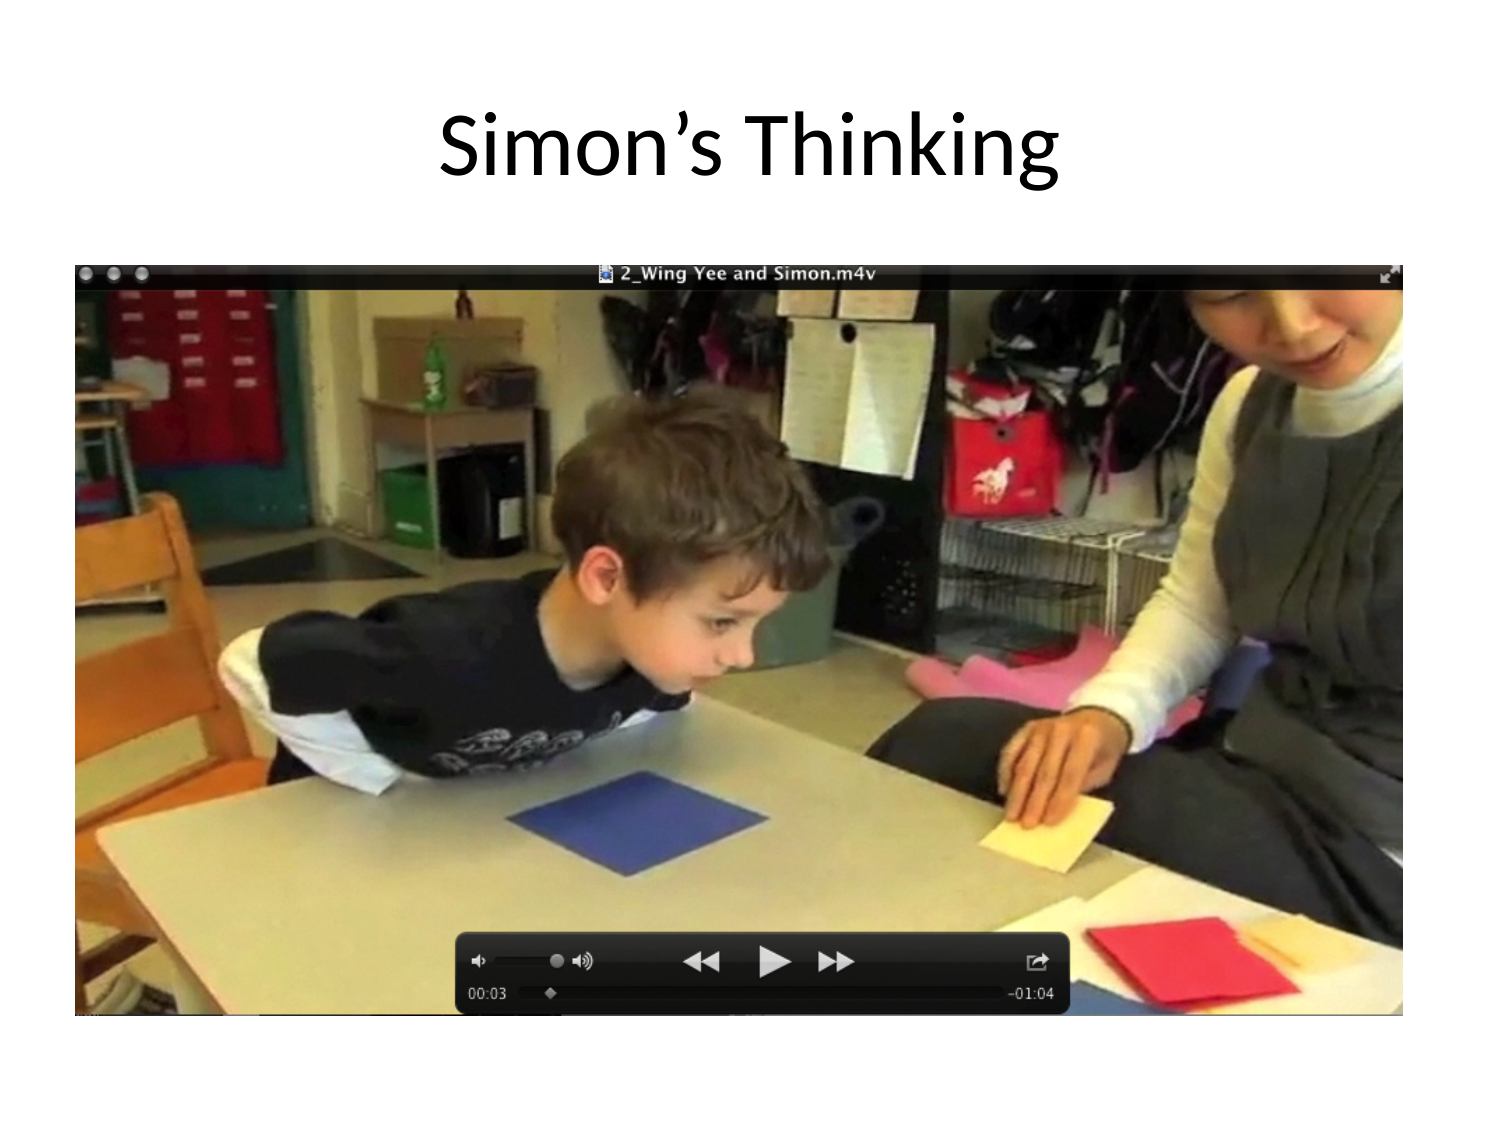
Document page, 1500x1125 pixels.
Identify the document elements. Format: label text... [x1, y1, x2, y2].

title Simon’s Thinking [75, 45, 1425, 233]
picture [74, 265, 1404, 1016]
